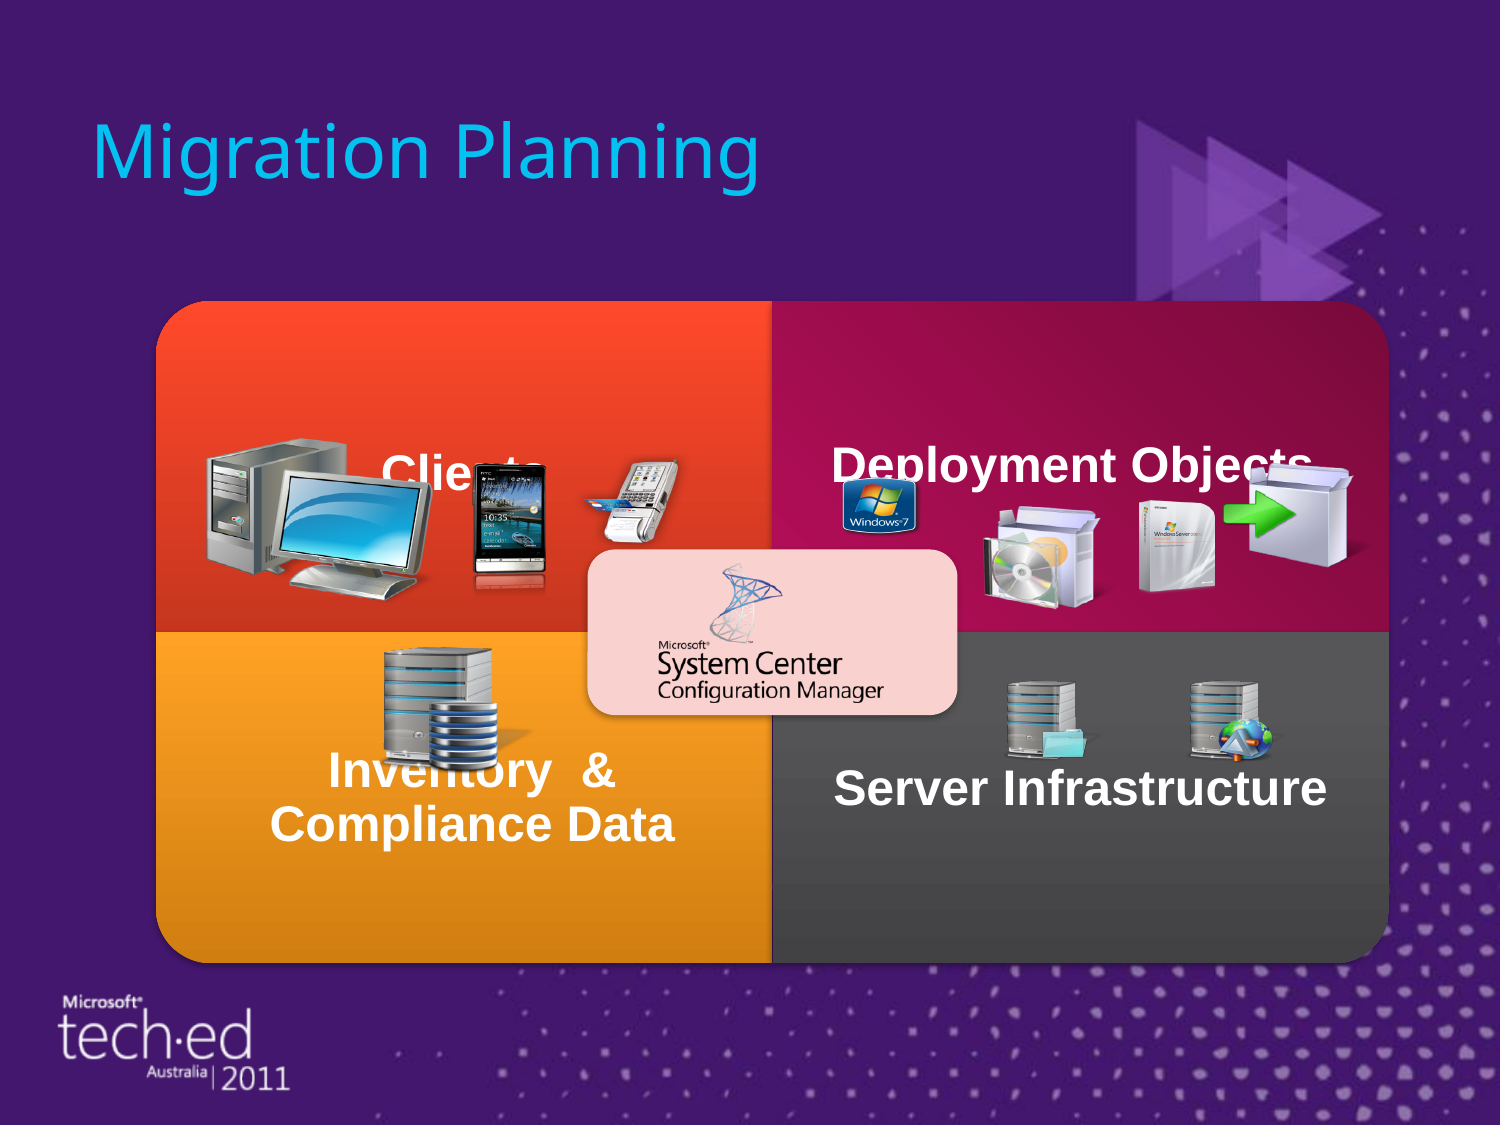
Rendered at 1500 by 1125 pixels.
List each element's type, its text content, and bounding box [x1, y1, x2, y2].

title Migration Planning [75, 54, 1425, 243]
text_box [155, 300, 1390, 964]
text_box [988, 675, 1290, 764]
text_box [355, 638, 540, 777]
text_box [189, 425, 690, 614]
picture [0, 0, 1500, 1125]
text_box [838, 463, 1373, 614]
